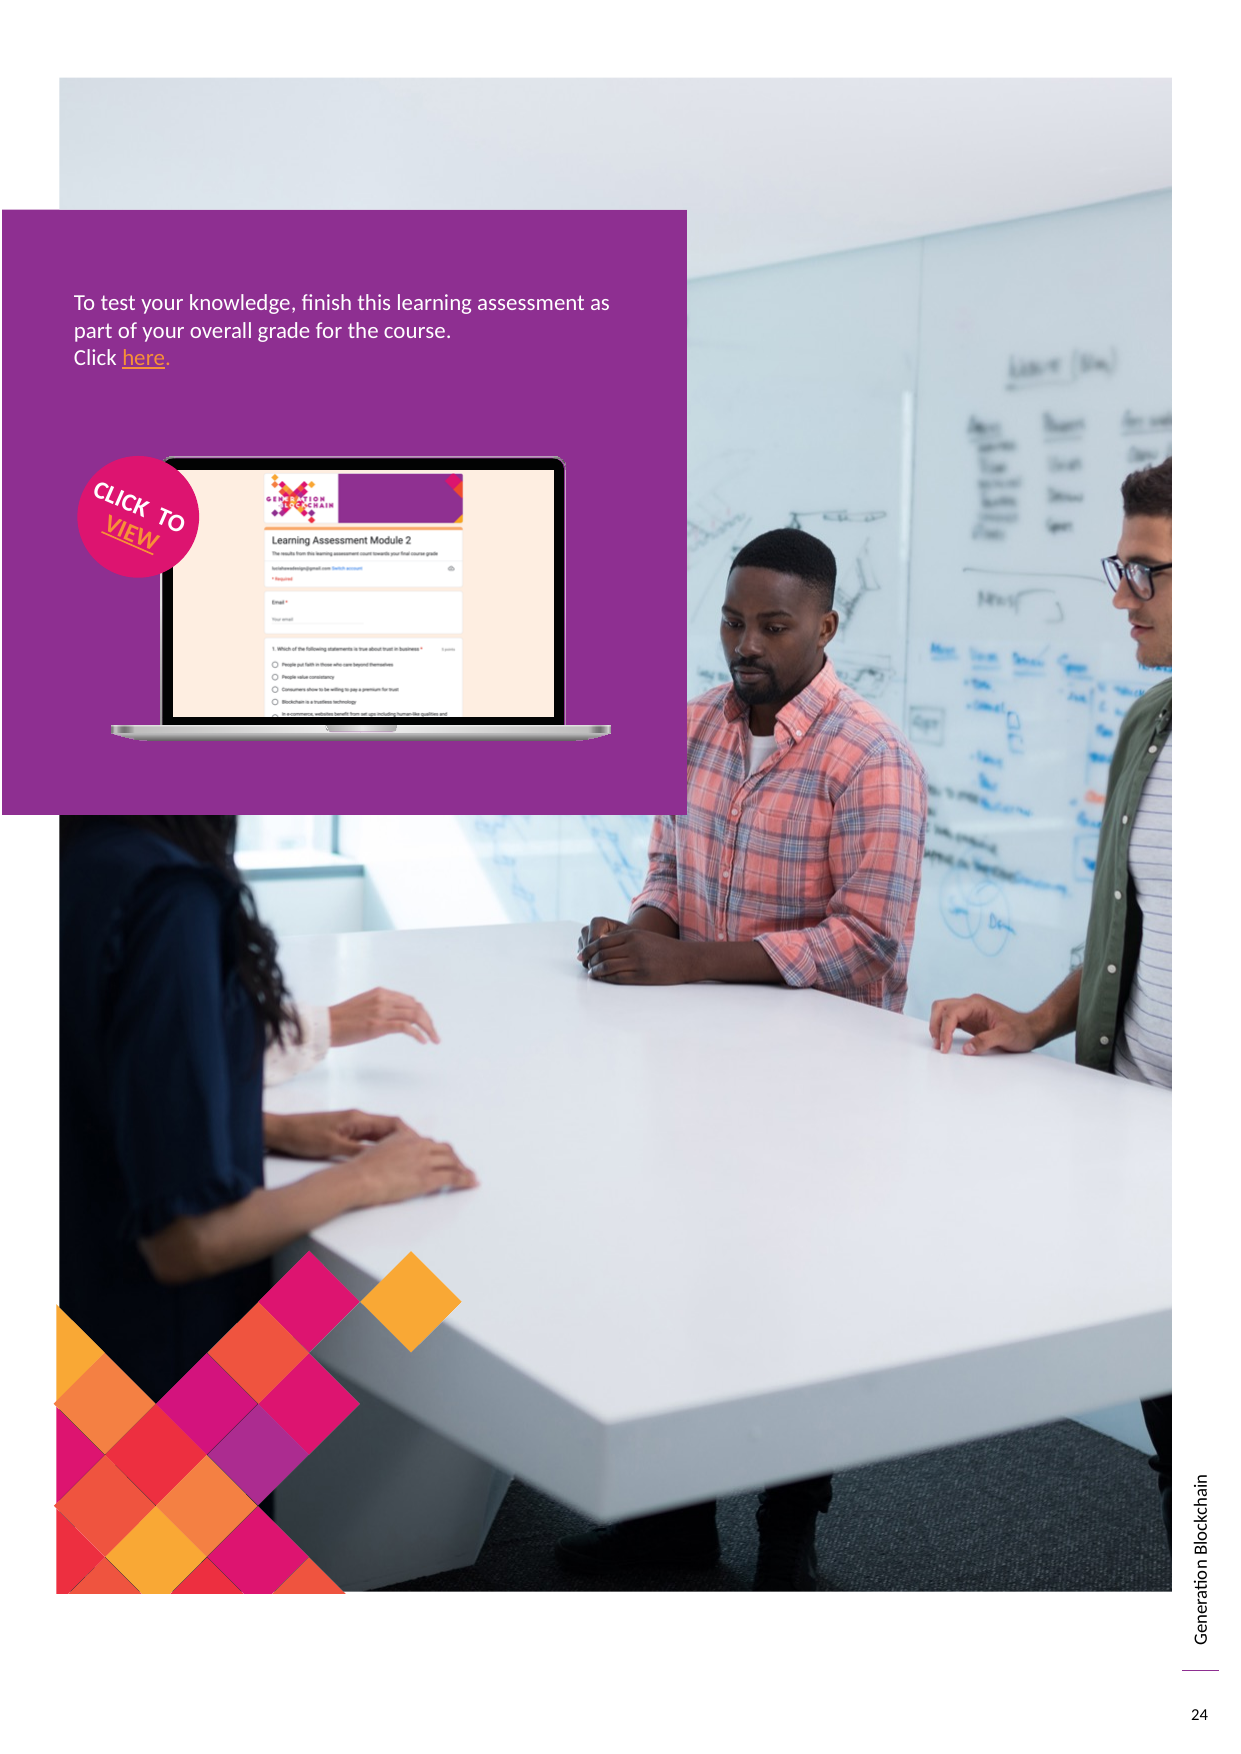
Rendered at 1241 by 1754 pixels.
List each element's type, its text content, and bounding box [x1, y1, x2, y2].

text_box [68, 455, 204, 578]
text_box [111, 456, 611, 741]
slide_number 24 [1170, 1692, 1229, 1736]
picture [59, 77, 1172, 1592]
